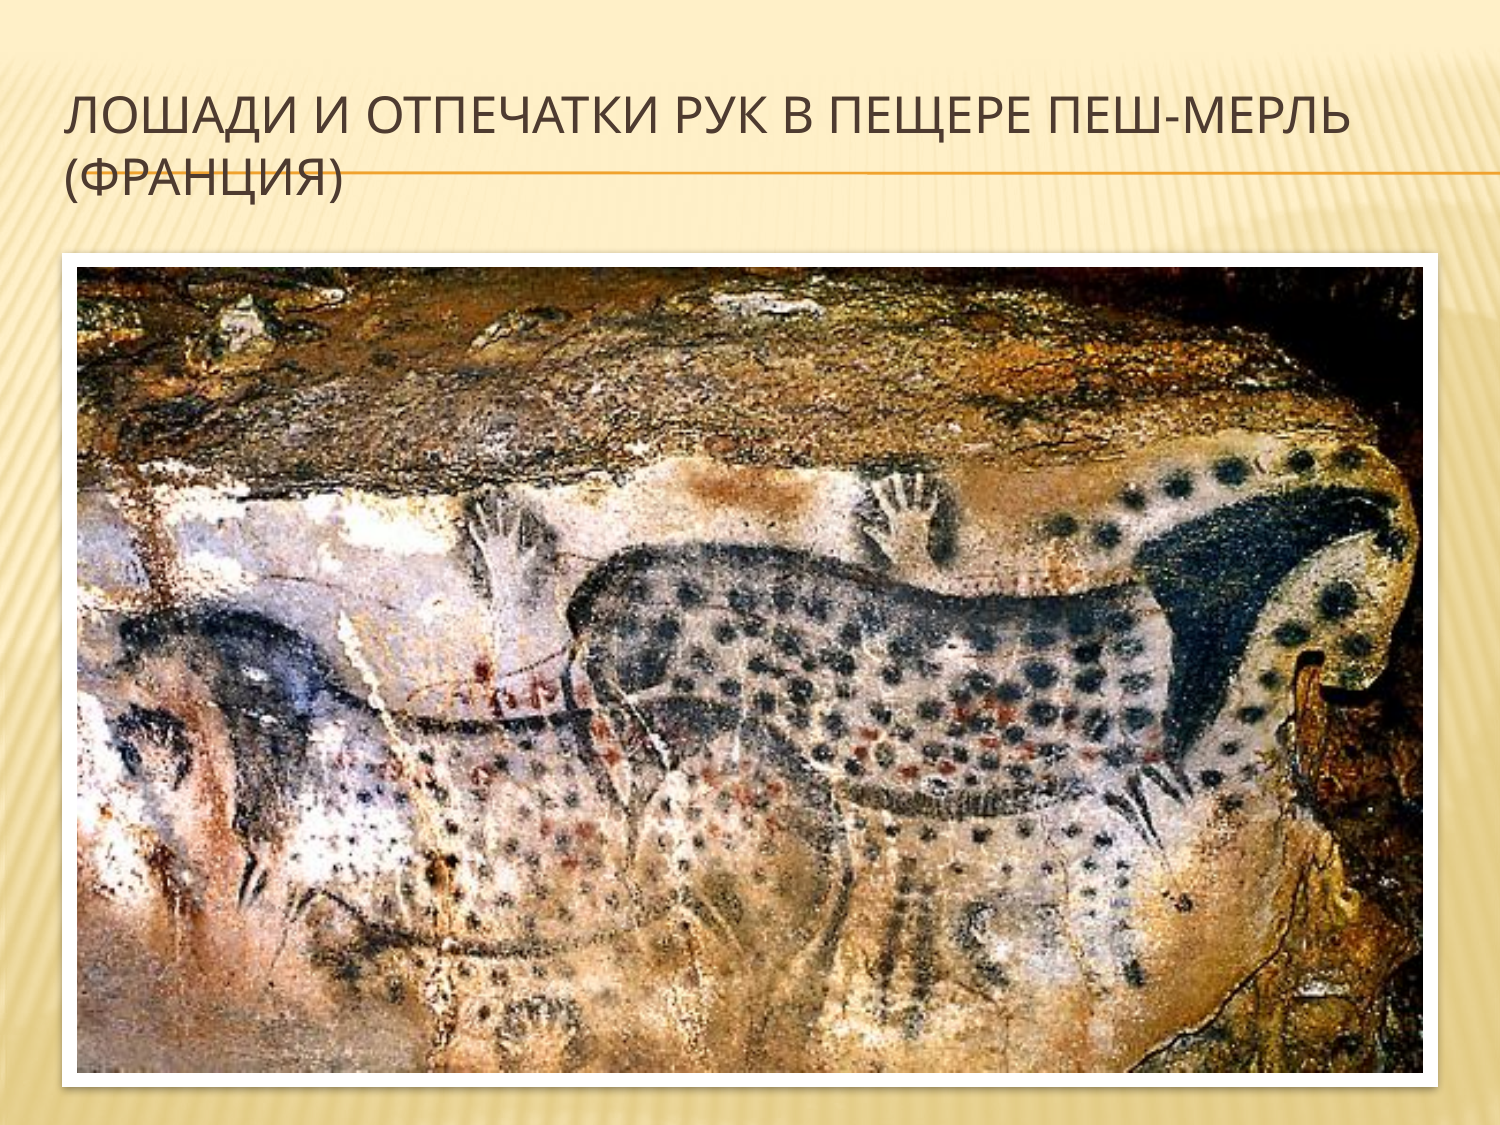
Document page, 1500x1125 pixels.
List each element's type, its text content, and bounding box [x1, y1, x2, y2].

picture [76, 266, 1424, 1074]
title Лошади и отпечатки рук в пещере Пеш-Мерль (Франция) [49, 75, 1475, 213]
